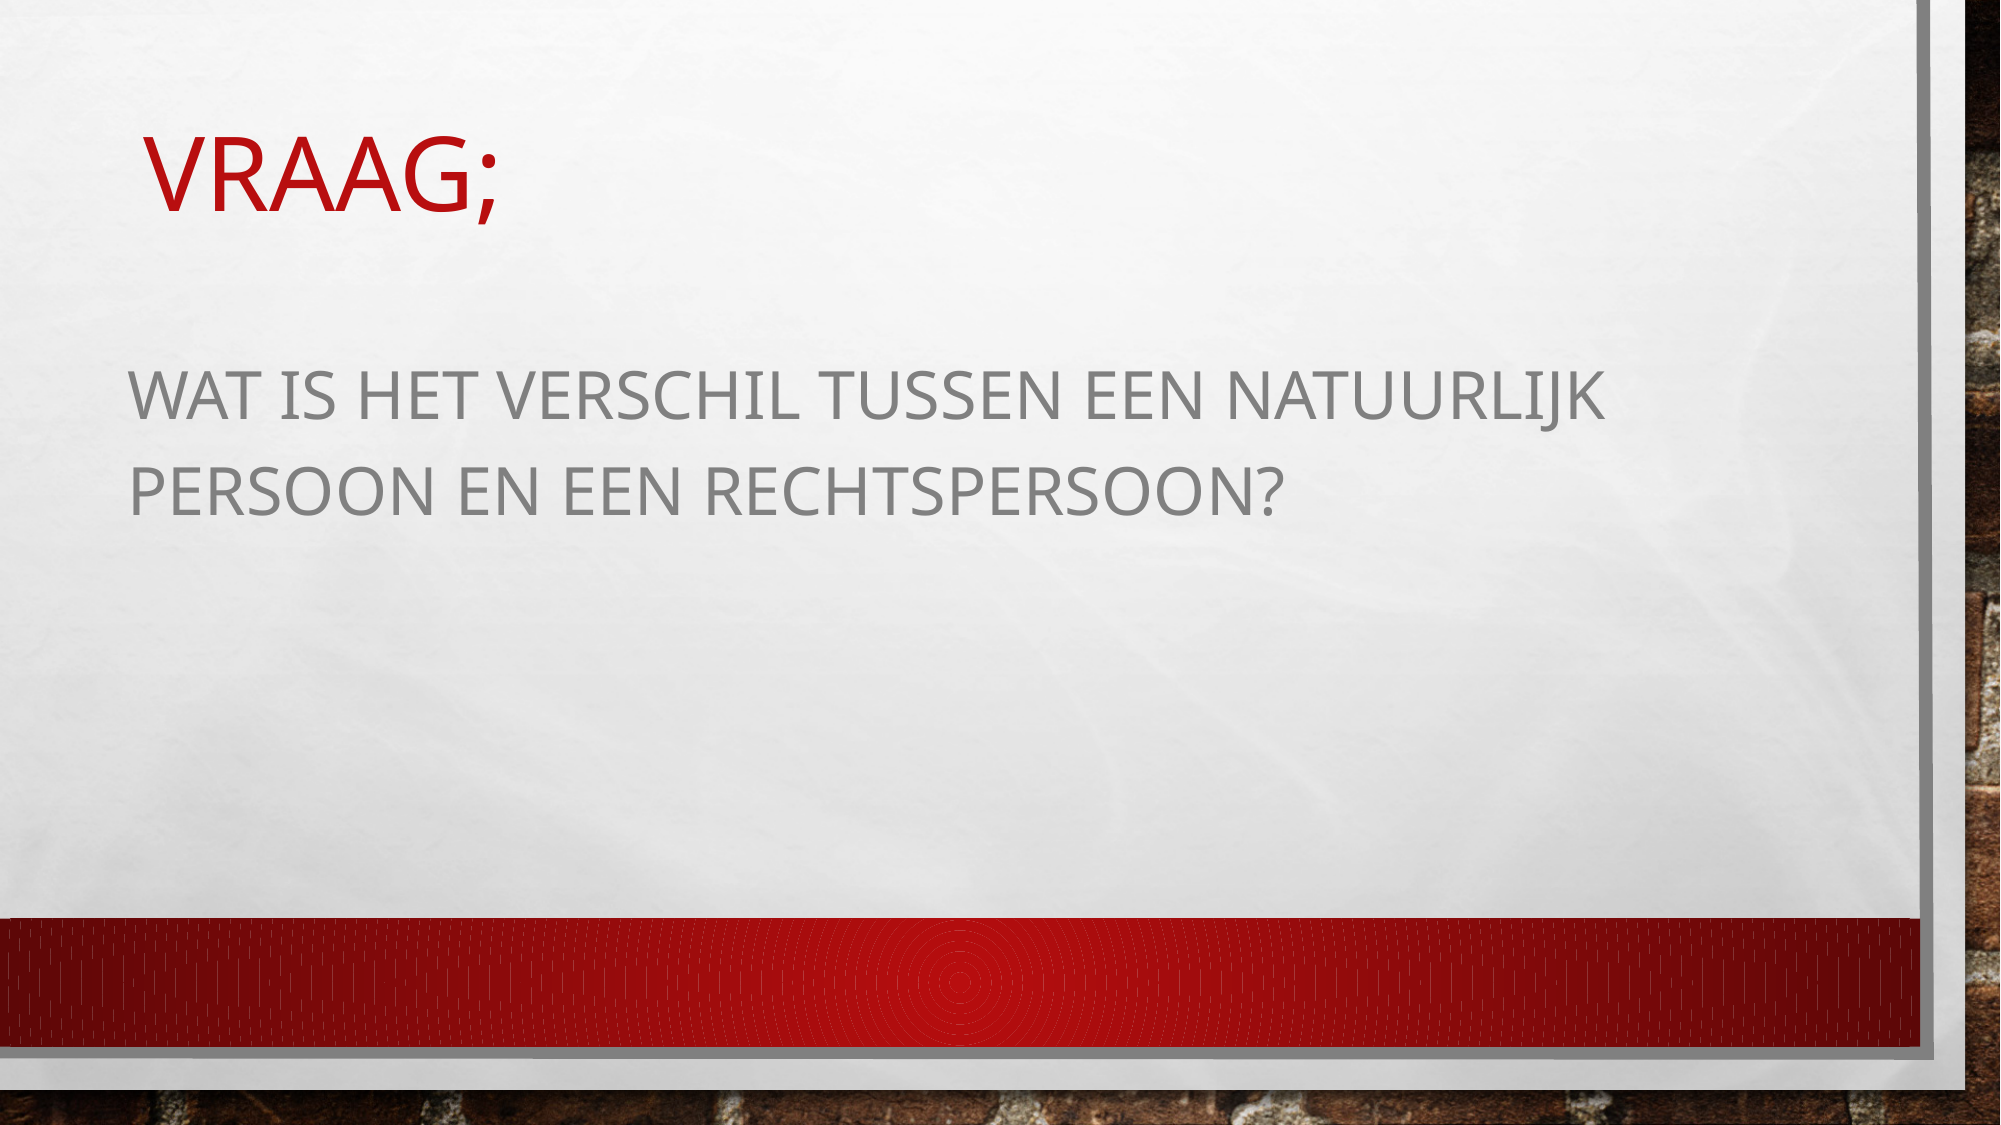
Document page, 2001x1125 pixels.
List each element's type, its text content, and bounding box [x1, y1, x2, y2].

picture [0, 0, 2000, 1125]
list Wat is het verschil tussen een natuurlijk persoon en een rechtspersoon? [112, 329, 1818, 883]
title Vraag; [128, 112, 1818, 329]
